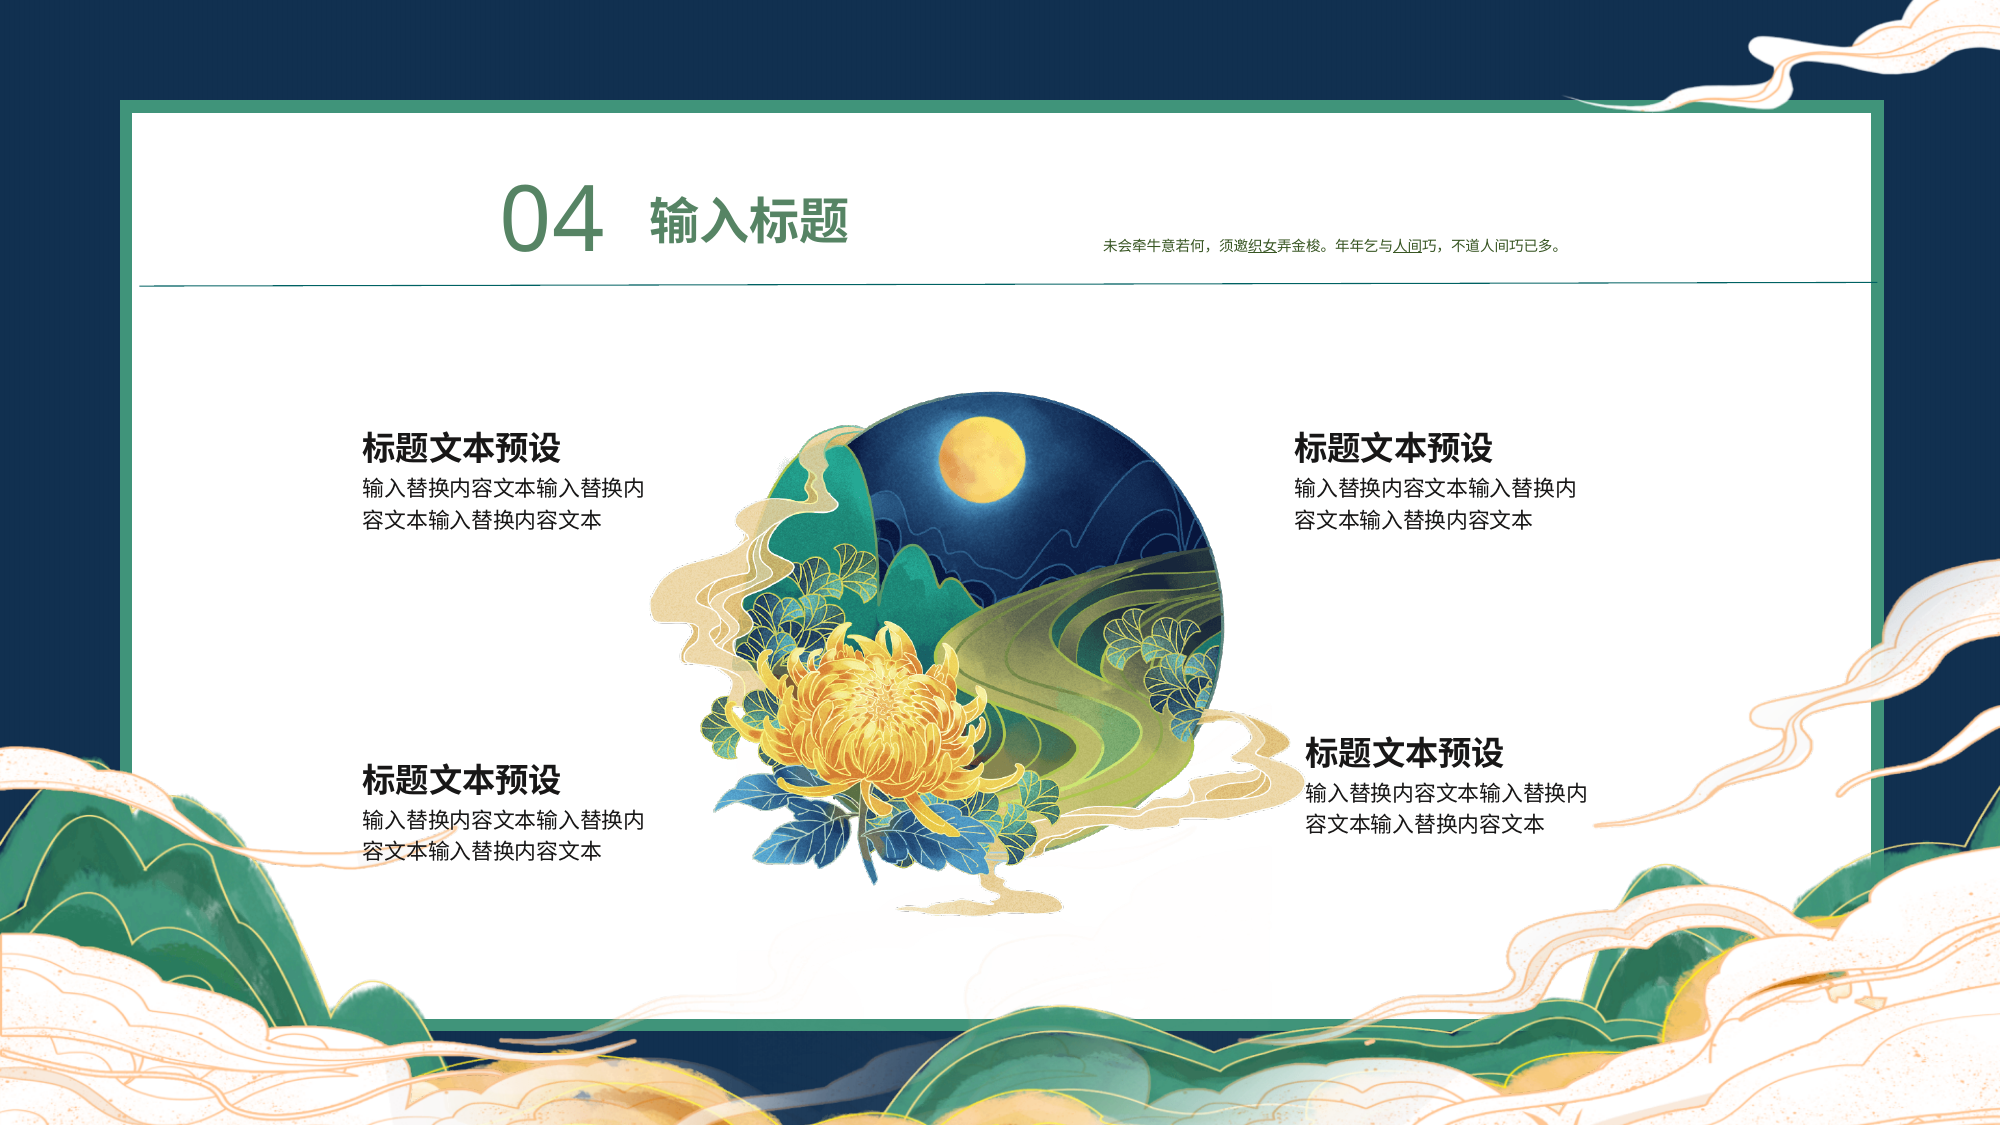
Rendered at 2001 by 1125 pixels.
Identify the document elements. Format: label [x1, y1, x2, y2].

text_box [139, 152, 1878, 287]
text_box [0, 0, 2000, 1125]
picture [610, 297, 1348, 1035]
text_box [351, 420, 610, 863]
text_box [1348, 420, 1607, 863]
